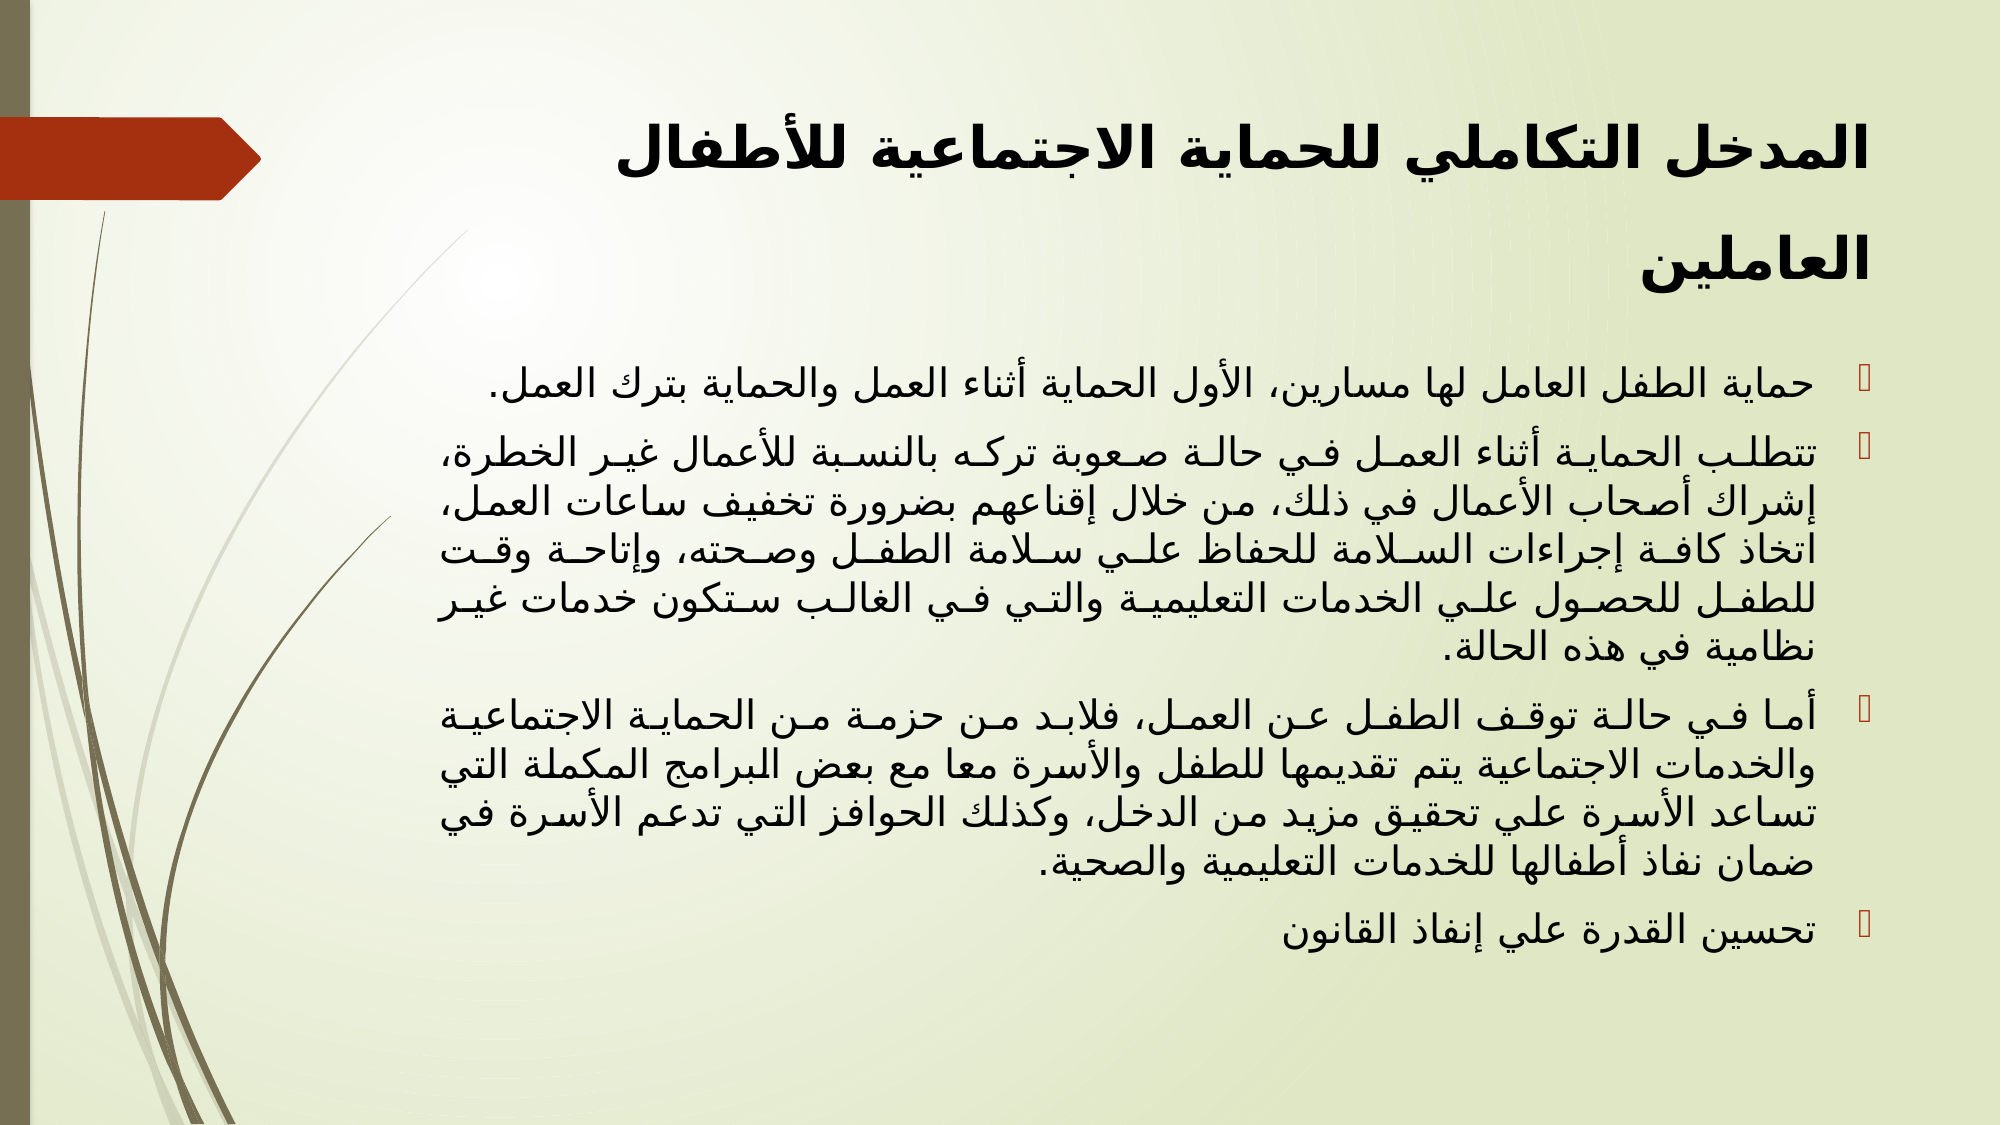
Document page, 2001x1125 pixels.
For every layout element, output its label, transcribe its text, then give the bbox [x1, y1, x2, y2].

title المدخل التكاملي للحماية الاجتماعية للأطفال العاملين [425, 102, 1888, 313]
list حماية الطفل العامل لها مسارين، الأول الحماية أثناء العمل والحماية بترك العمل. تتطلب الحماية أثناء العمل في حالة صعوبة تركه بالنسبة للأعمال غير الخطرة، إشراك أصحاب الأعمال في ذلك، من خلال إقناعهم بضرورة تخفيف ساعات العمل، اتخاذ كافة إجراءات السلامة للحفاظ علي سلامة الطفل وصحته، وإتاحة وقت للطفل للحصول علي الخدمات التعليمية والتي في الغالب ستكون خدمات غير نظامية في هذه الحالة. أما في حالة توقف الطفل عن العمل، فلابد من حزمة من الحماية الاجتماعية والخدمات الاجتماعية يتم تقديمها للطفل والأسرة معا مع بعض البرامج المكملة التي تساعد الأسرة علي تحقيق مزيد من الدخل، وكذلك الحوافز التي تدعم الأسرة في ضمان نفاذ أطفالها للخدمات التعليمية والصحية. تحسين القدرة علي إنفاذ القانون [424, 350, 1888, 970]
